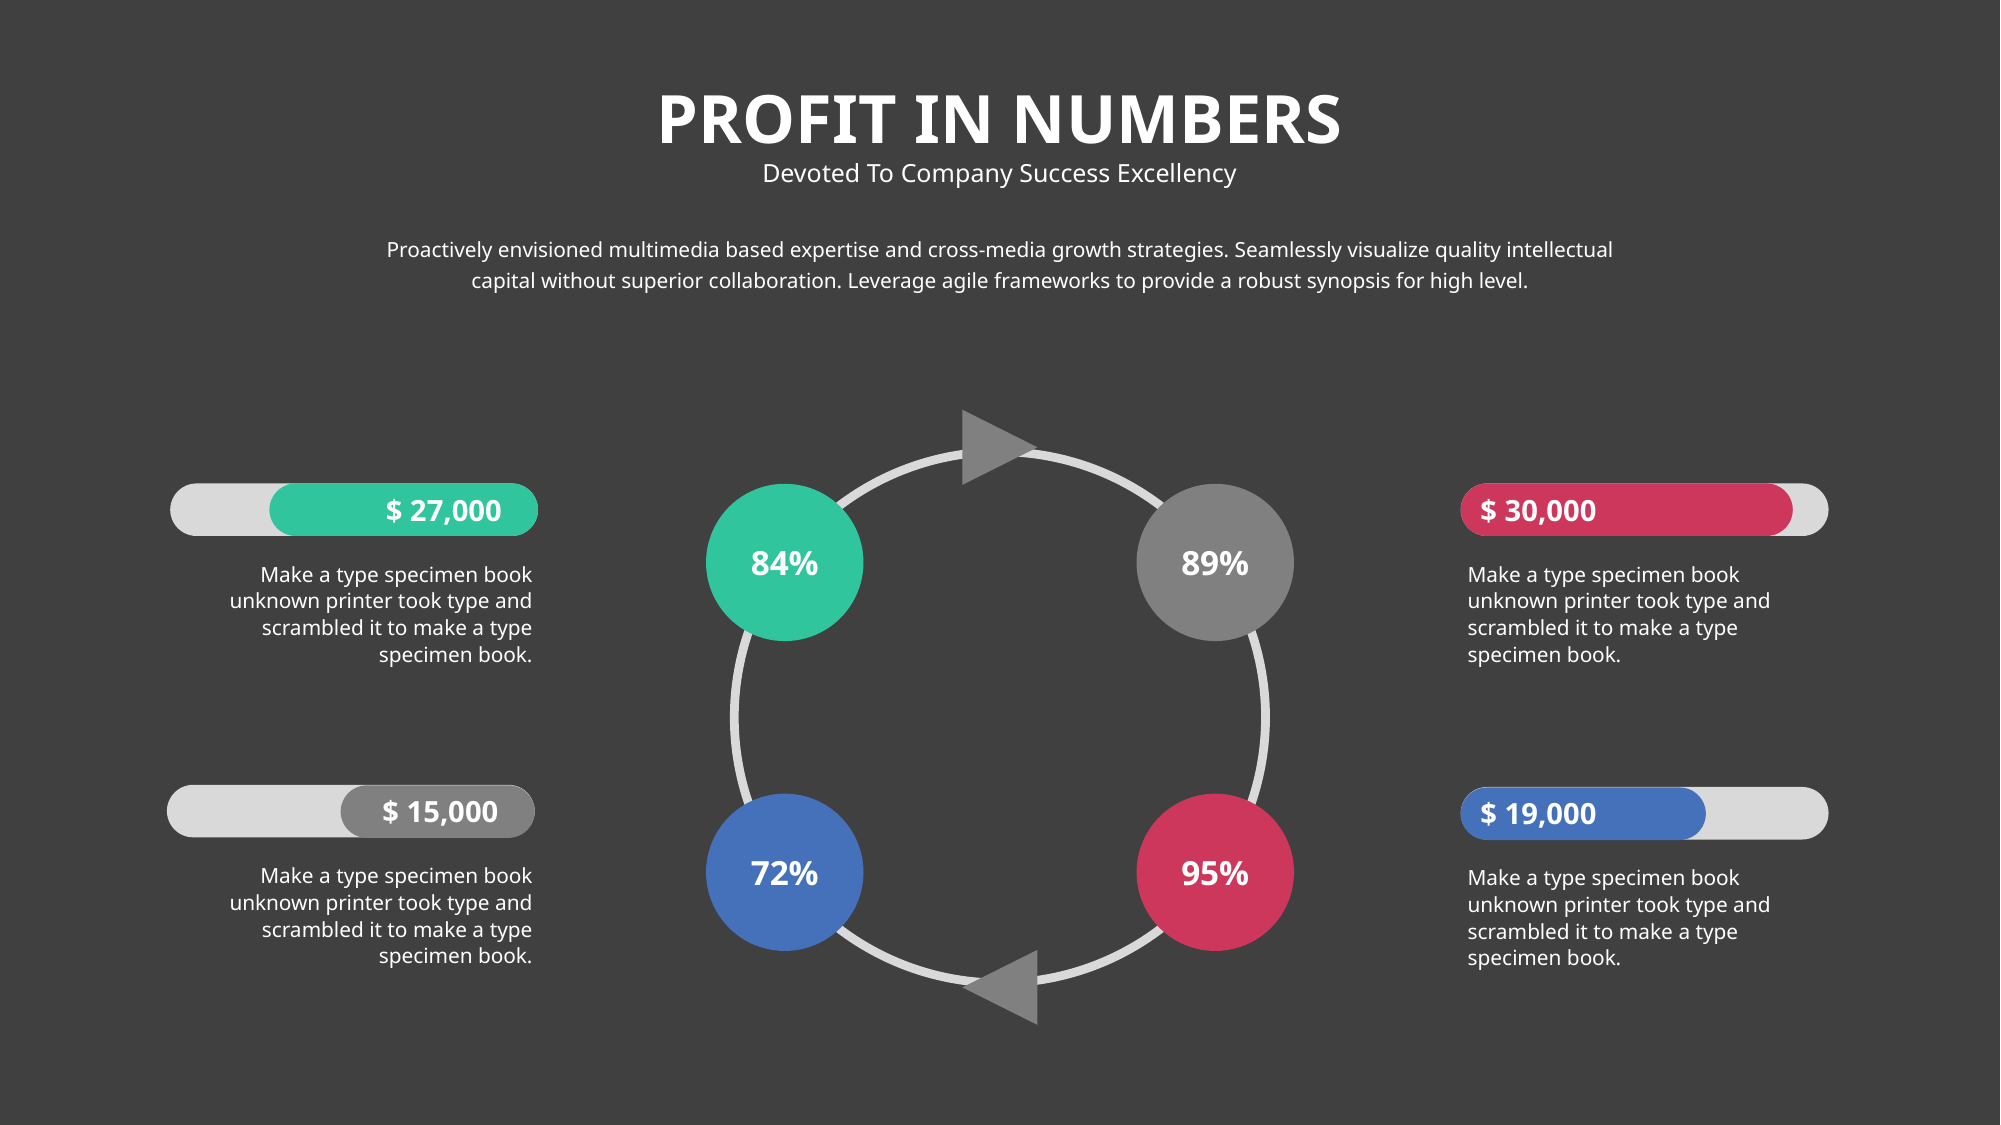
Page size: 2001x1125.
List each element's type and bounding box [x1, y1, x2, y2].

text_box [158, 483, 548, 648]
text_box [158, 784, 548, 949]
text_box [1452, 786, 1842, 951]
text_box [1452, 483, 1842, 648]
text_box [705, 409, 1294, 1025]
text_box [375, 83, 1625, 292]
